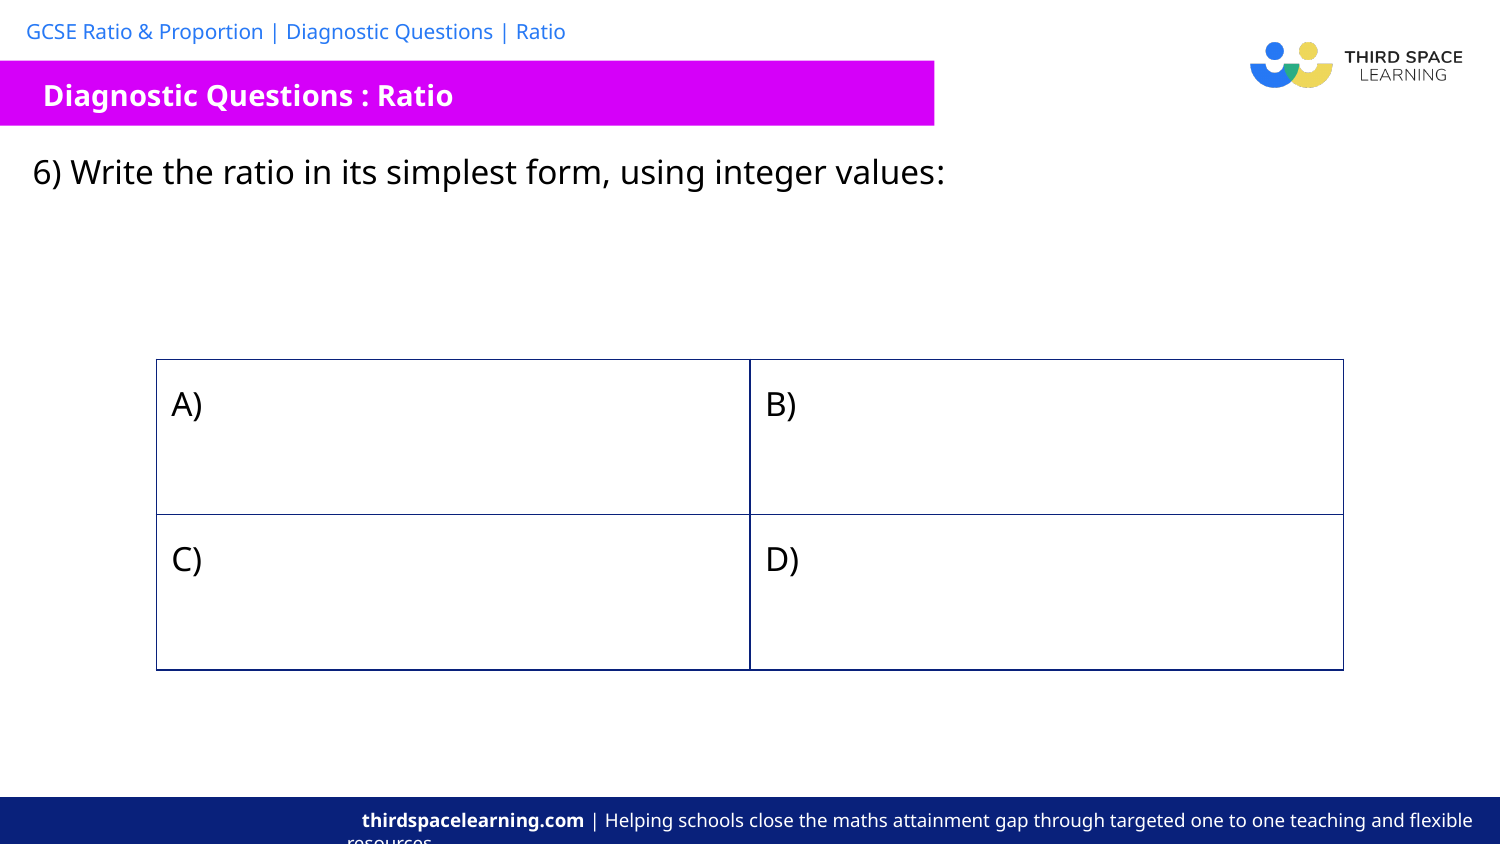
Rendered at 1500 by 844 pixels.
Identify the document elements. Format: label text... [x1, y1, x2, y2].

text_box Diagnostic Questions : Ratio [27, 61, 778, 127]
picture [1250, 33, 1465, 99]
